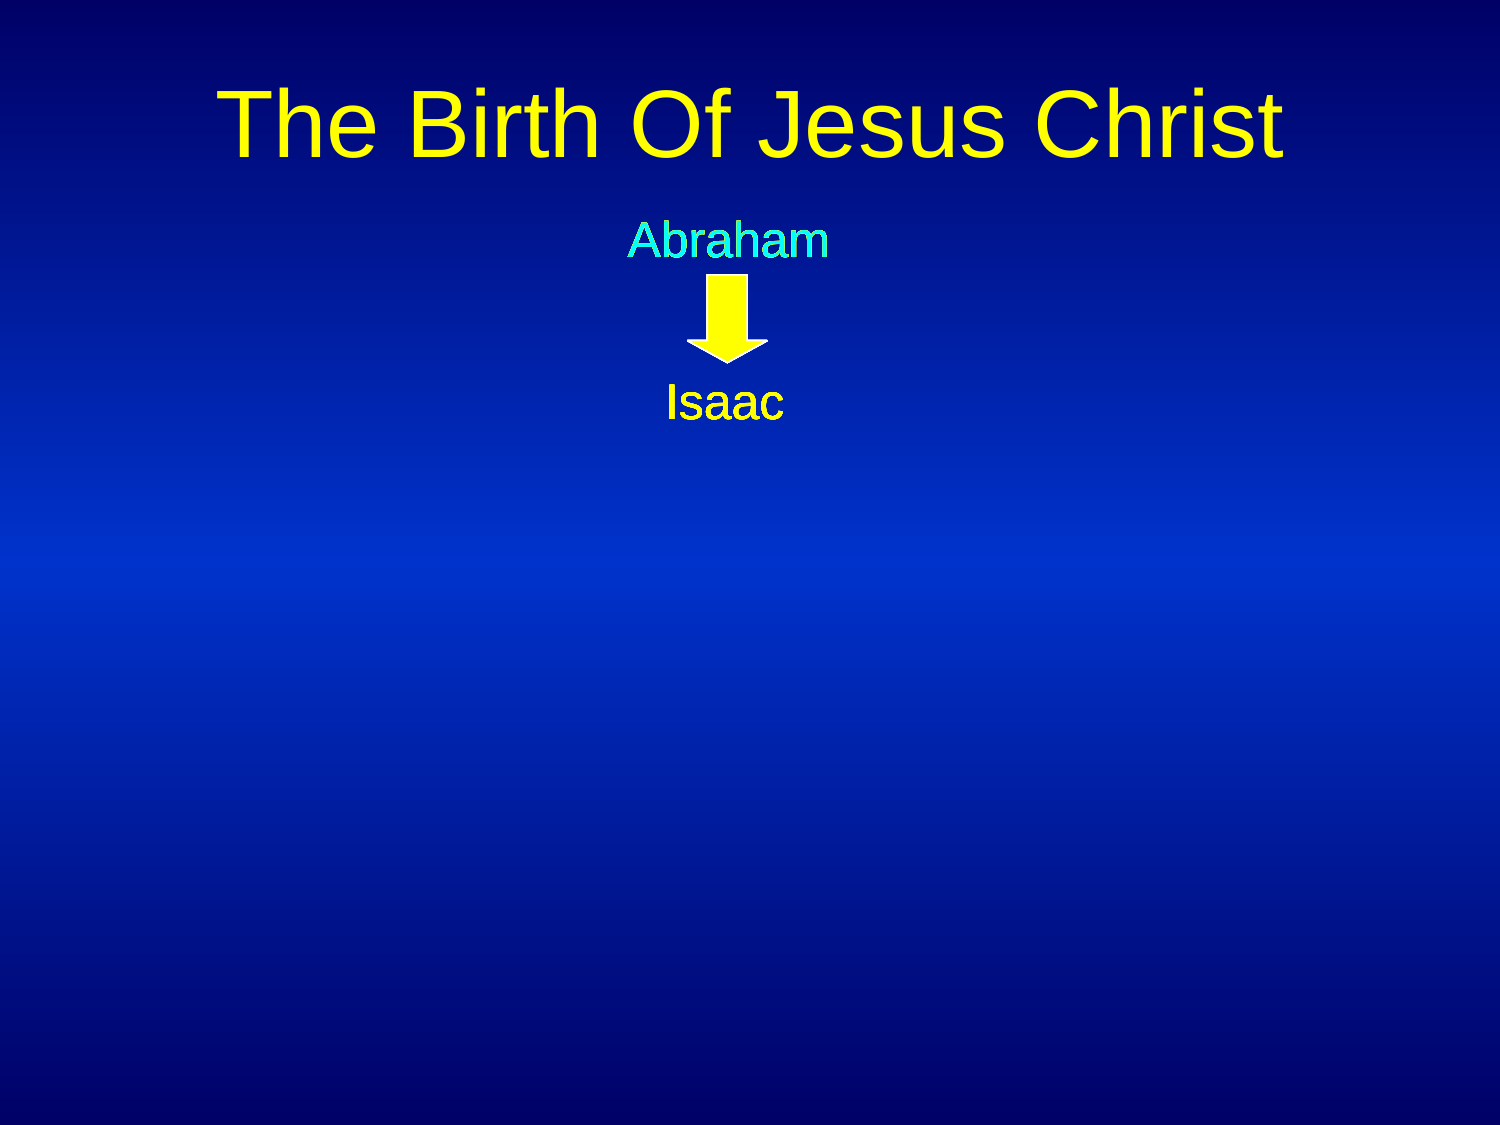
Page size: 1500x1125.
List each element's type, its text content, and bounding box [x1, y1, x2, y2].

title The Birth Of Jesus Christ [37, 24, 1463, 213]
text_box Isaac [650, 362, 800, 438]
text_box Abraham [612, 199, 846, 275]
text_box [687, 274, 768, 363]
